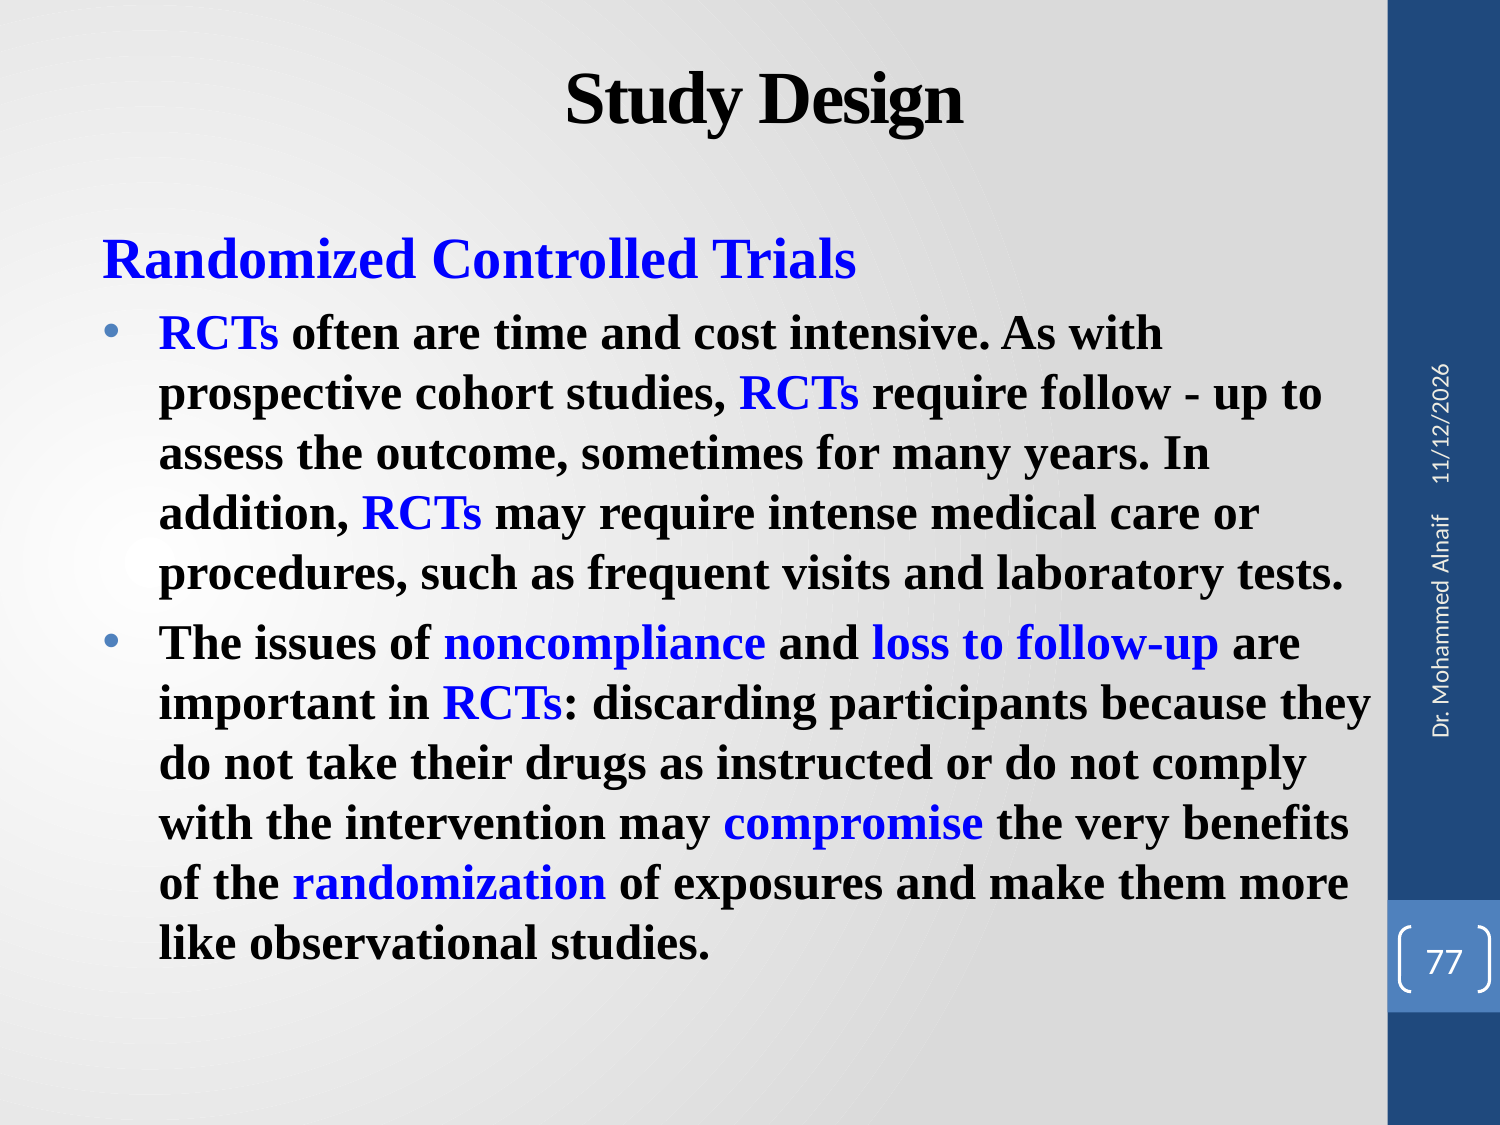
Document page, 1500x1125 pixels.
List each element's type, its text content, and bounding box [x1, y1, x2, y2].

title Study Design [112, 37, 1388, 147]
footer Dr. Mohammed Alnaif [1408, 500, 1469, 889]
slide_number 77 [1397, 925, 1492, 994]
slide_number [1408, 100, 1469, 500]
subtitle Randomized Controlled Trials RCTs often are time and cost intensive. As with prospective cohort studies, RCTs require follow - up to assess the outcome, sometimes for many years. In addition, RCTs may require intense medical care or procedures, such as frequent visits and laboratory tests. The issues of noncompliance and loss to follow-up are important in RCTs: discarding participants because they do not take their drugs as instructed or do not comply with the intervention may compromise the very benefits of the randomization of exposures and make them more like observational studies. [87, 212, 1388, 1038]
